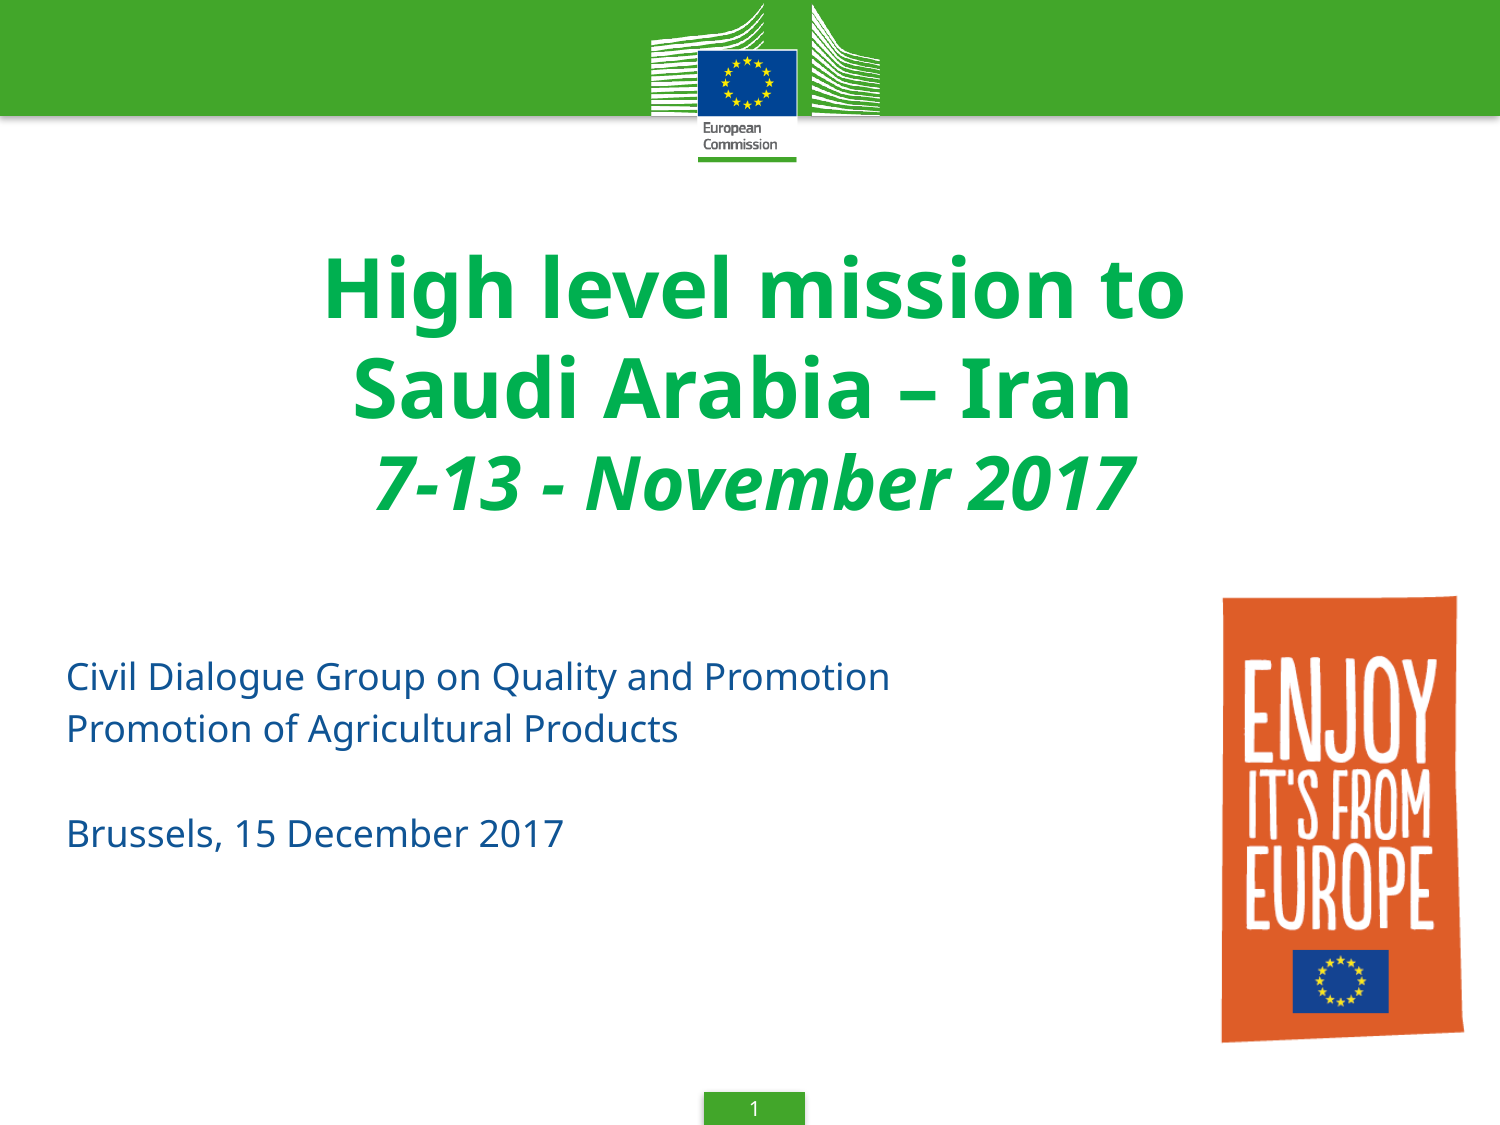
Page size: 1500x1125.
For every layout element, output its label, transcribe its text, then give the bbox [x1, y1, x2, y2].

slide_number 1 [703, 1088, 807, 1125]
title High level mission to Saudi Arabia – Iran 7-13 - November 2017 [50, 172, 1459, 634]
picture [614, 3, 880, 172]
picture [1198, 583, 1490, 1060]
list Civil Dialogue Group on Quality and Promotion Promotion of Agricultural Products Brussels, 15 December 2017 [50, 645, 963, 965]
